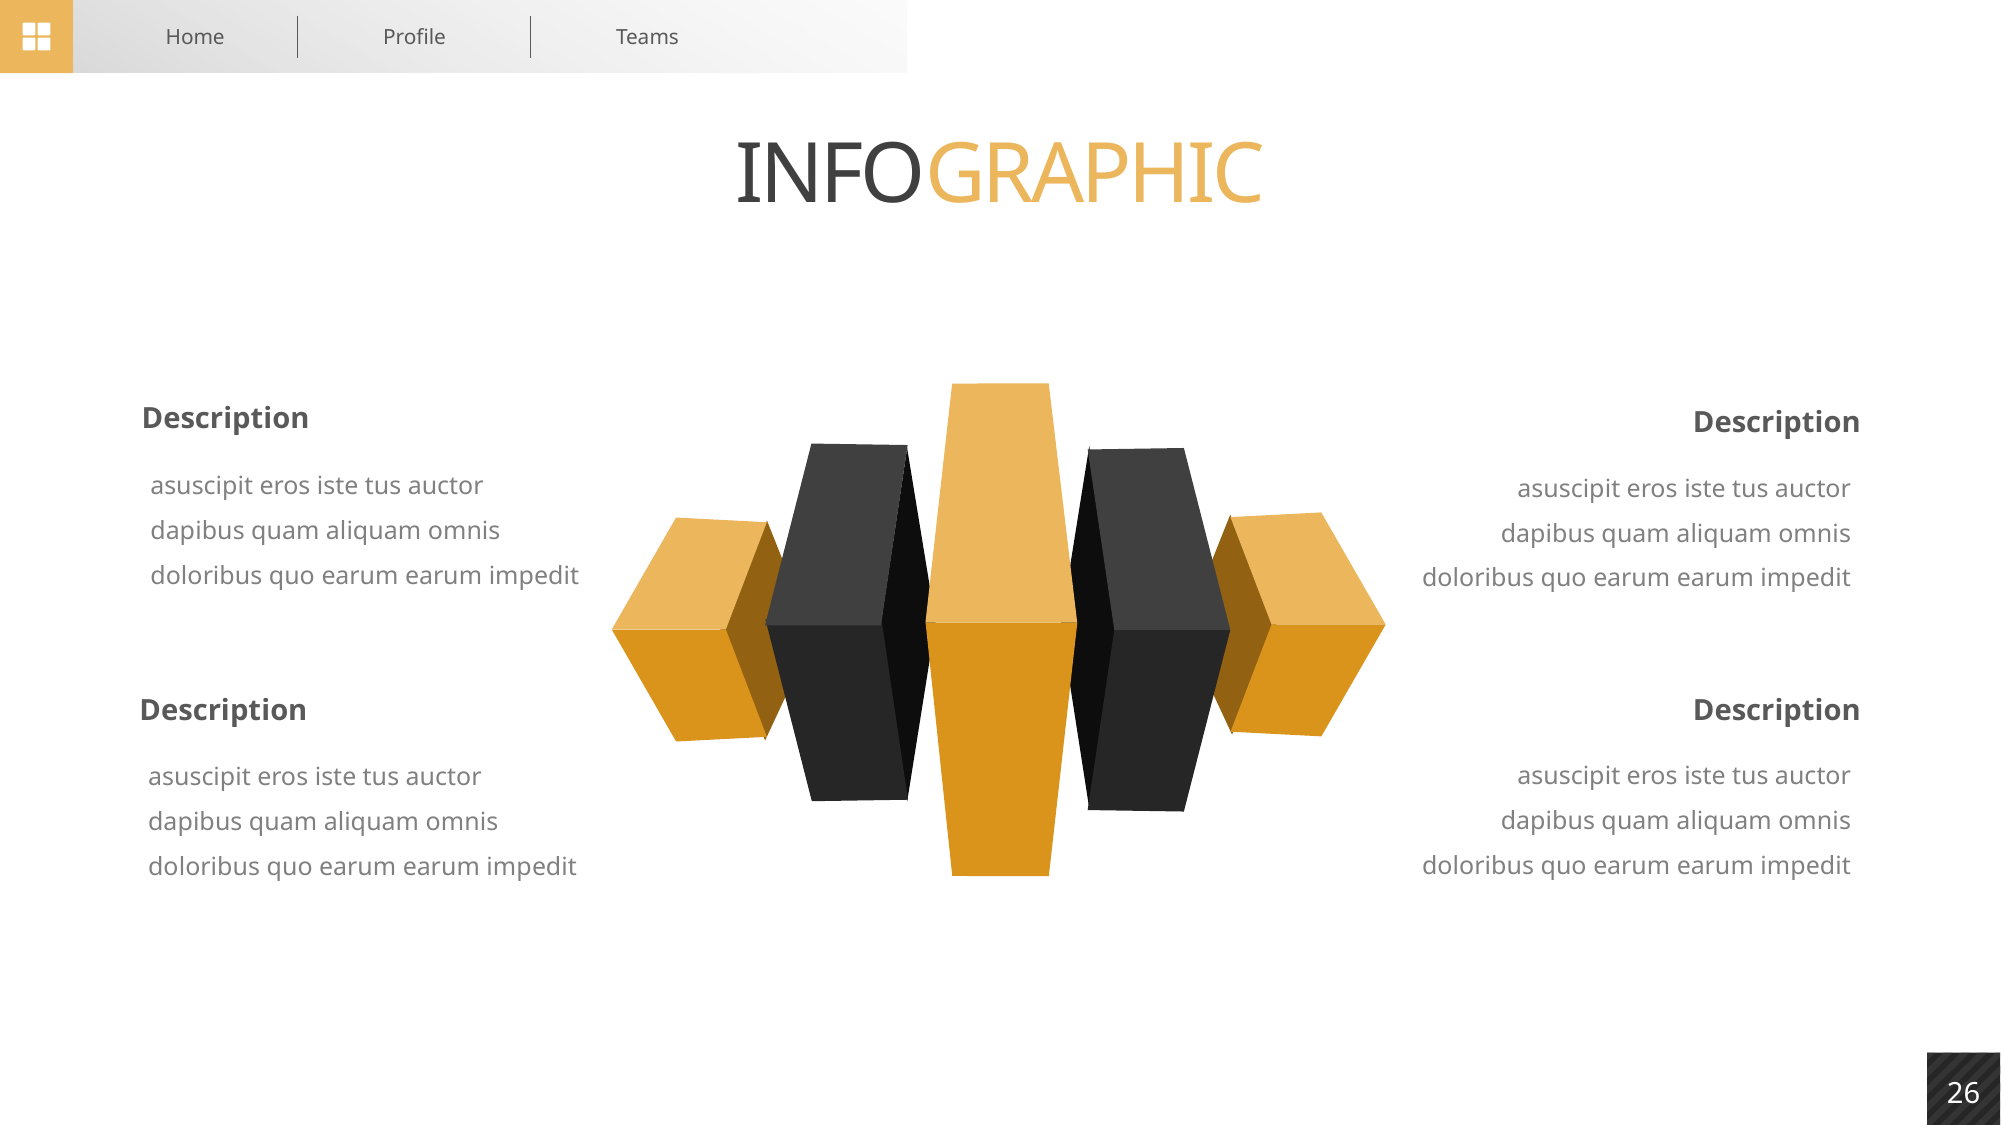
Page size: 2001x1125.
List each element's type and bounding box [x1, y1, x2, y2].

text_box [0, 0, 2001, 1125]
